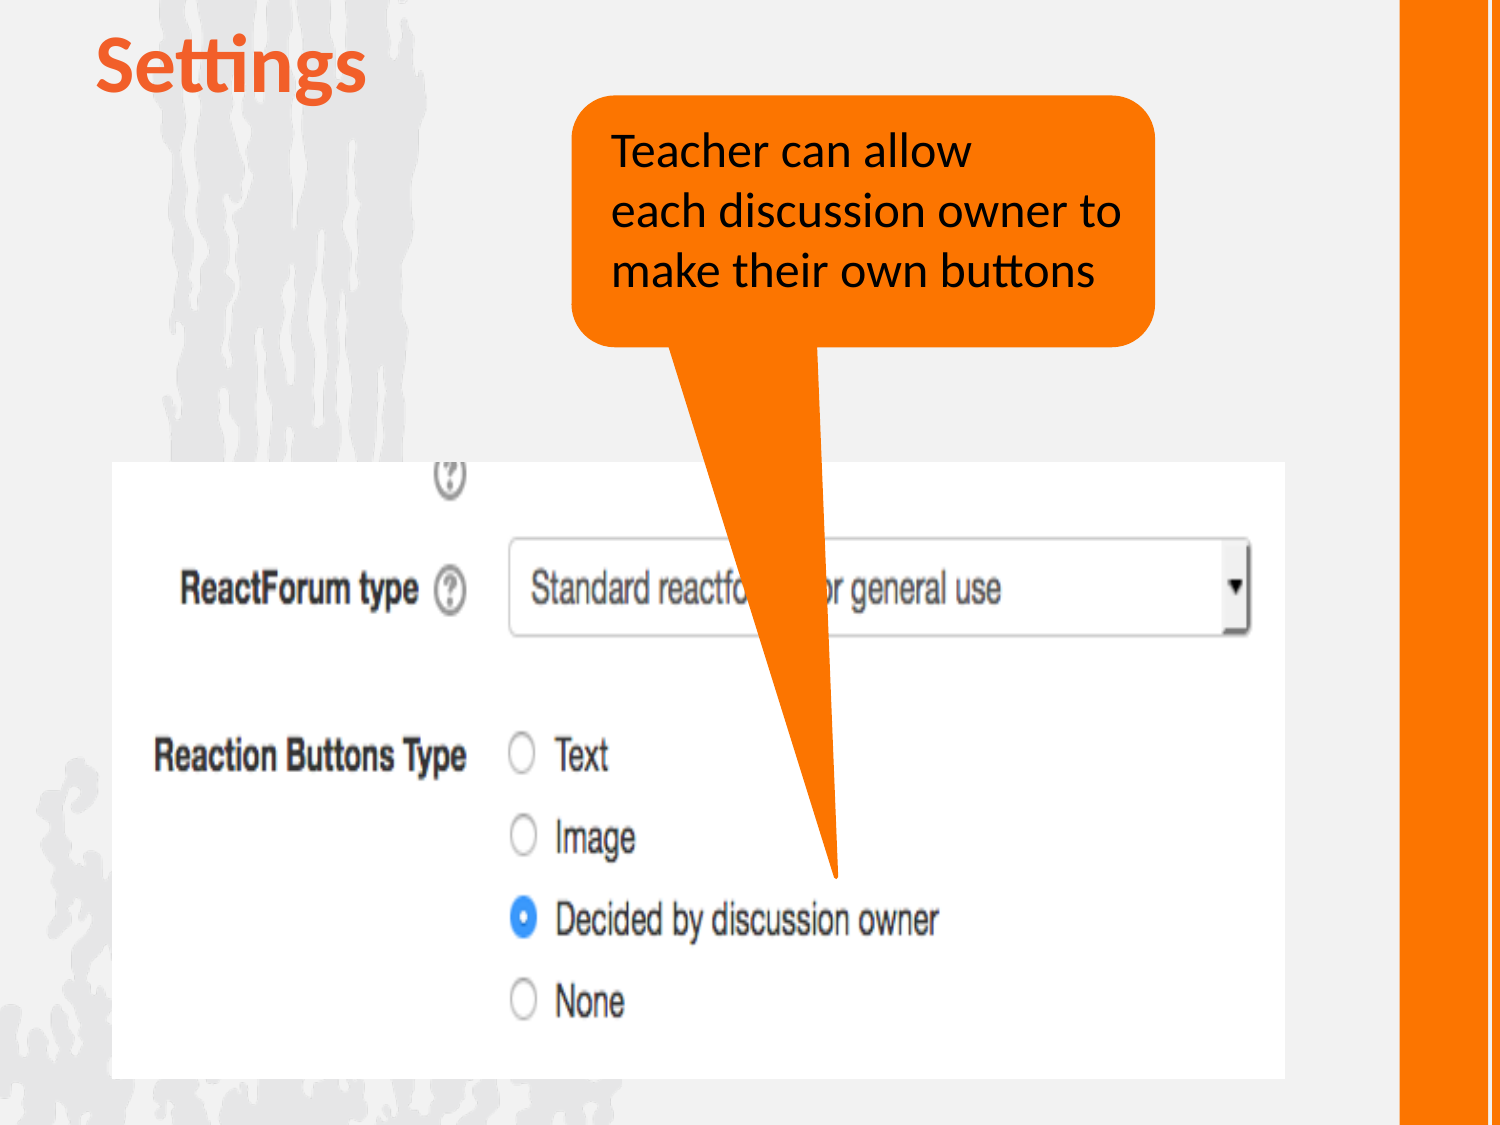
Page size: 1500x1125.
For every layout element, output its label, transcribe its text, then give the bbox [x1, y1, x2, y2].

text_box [573, 97, 1287, 346]
text_box Settings [24, 1, 438, 65]
picture [0, 0, 1285, 1125]
